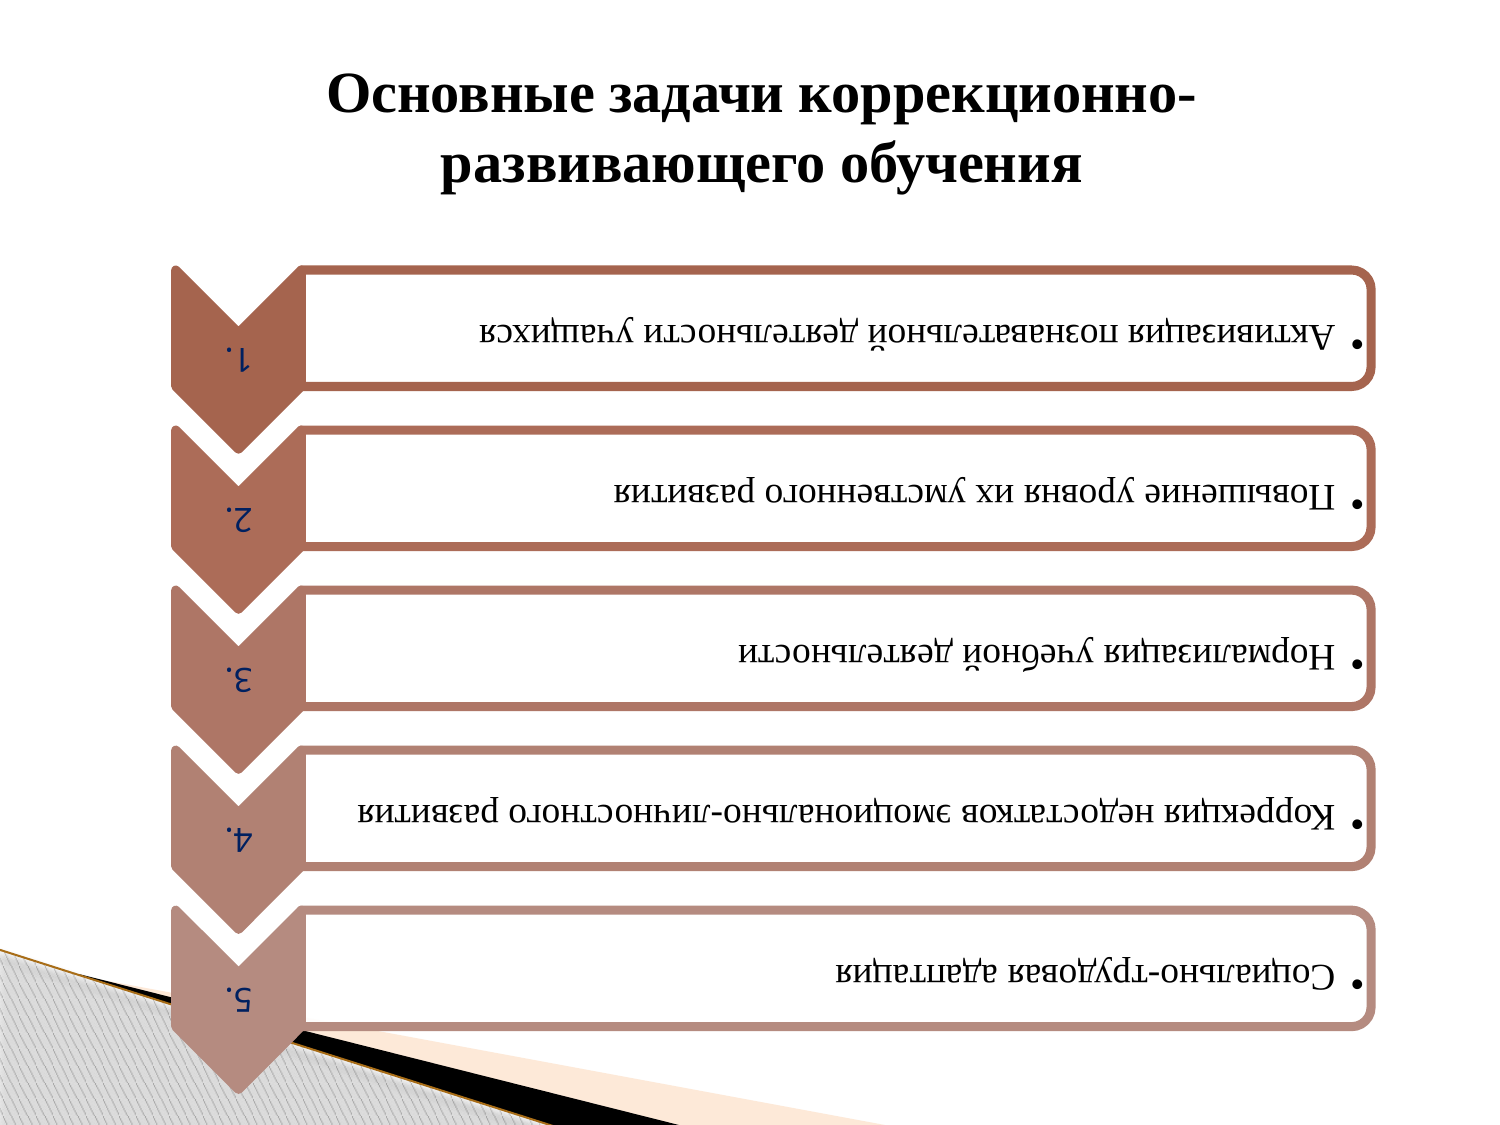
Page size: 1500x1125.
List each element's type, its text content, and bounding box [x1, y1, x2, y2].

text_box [175, 269, 1372, 1091]
text_box Основные задачи коррекционно-развивающего обучения [222, 46, 1301, 202]
